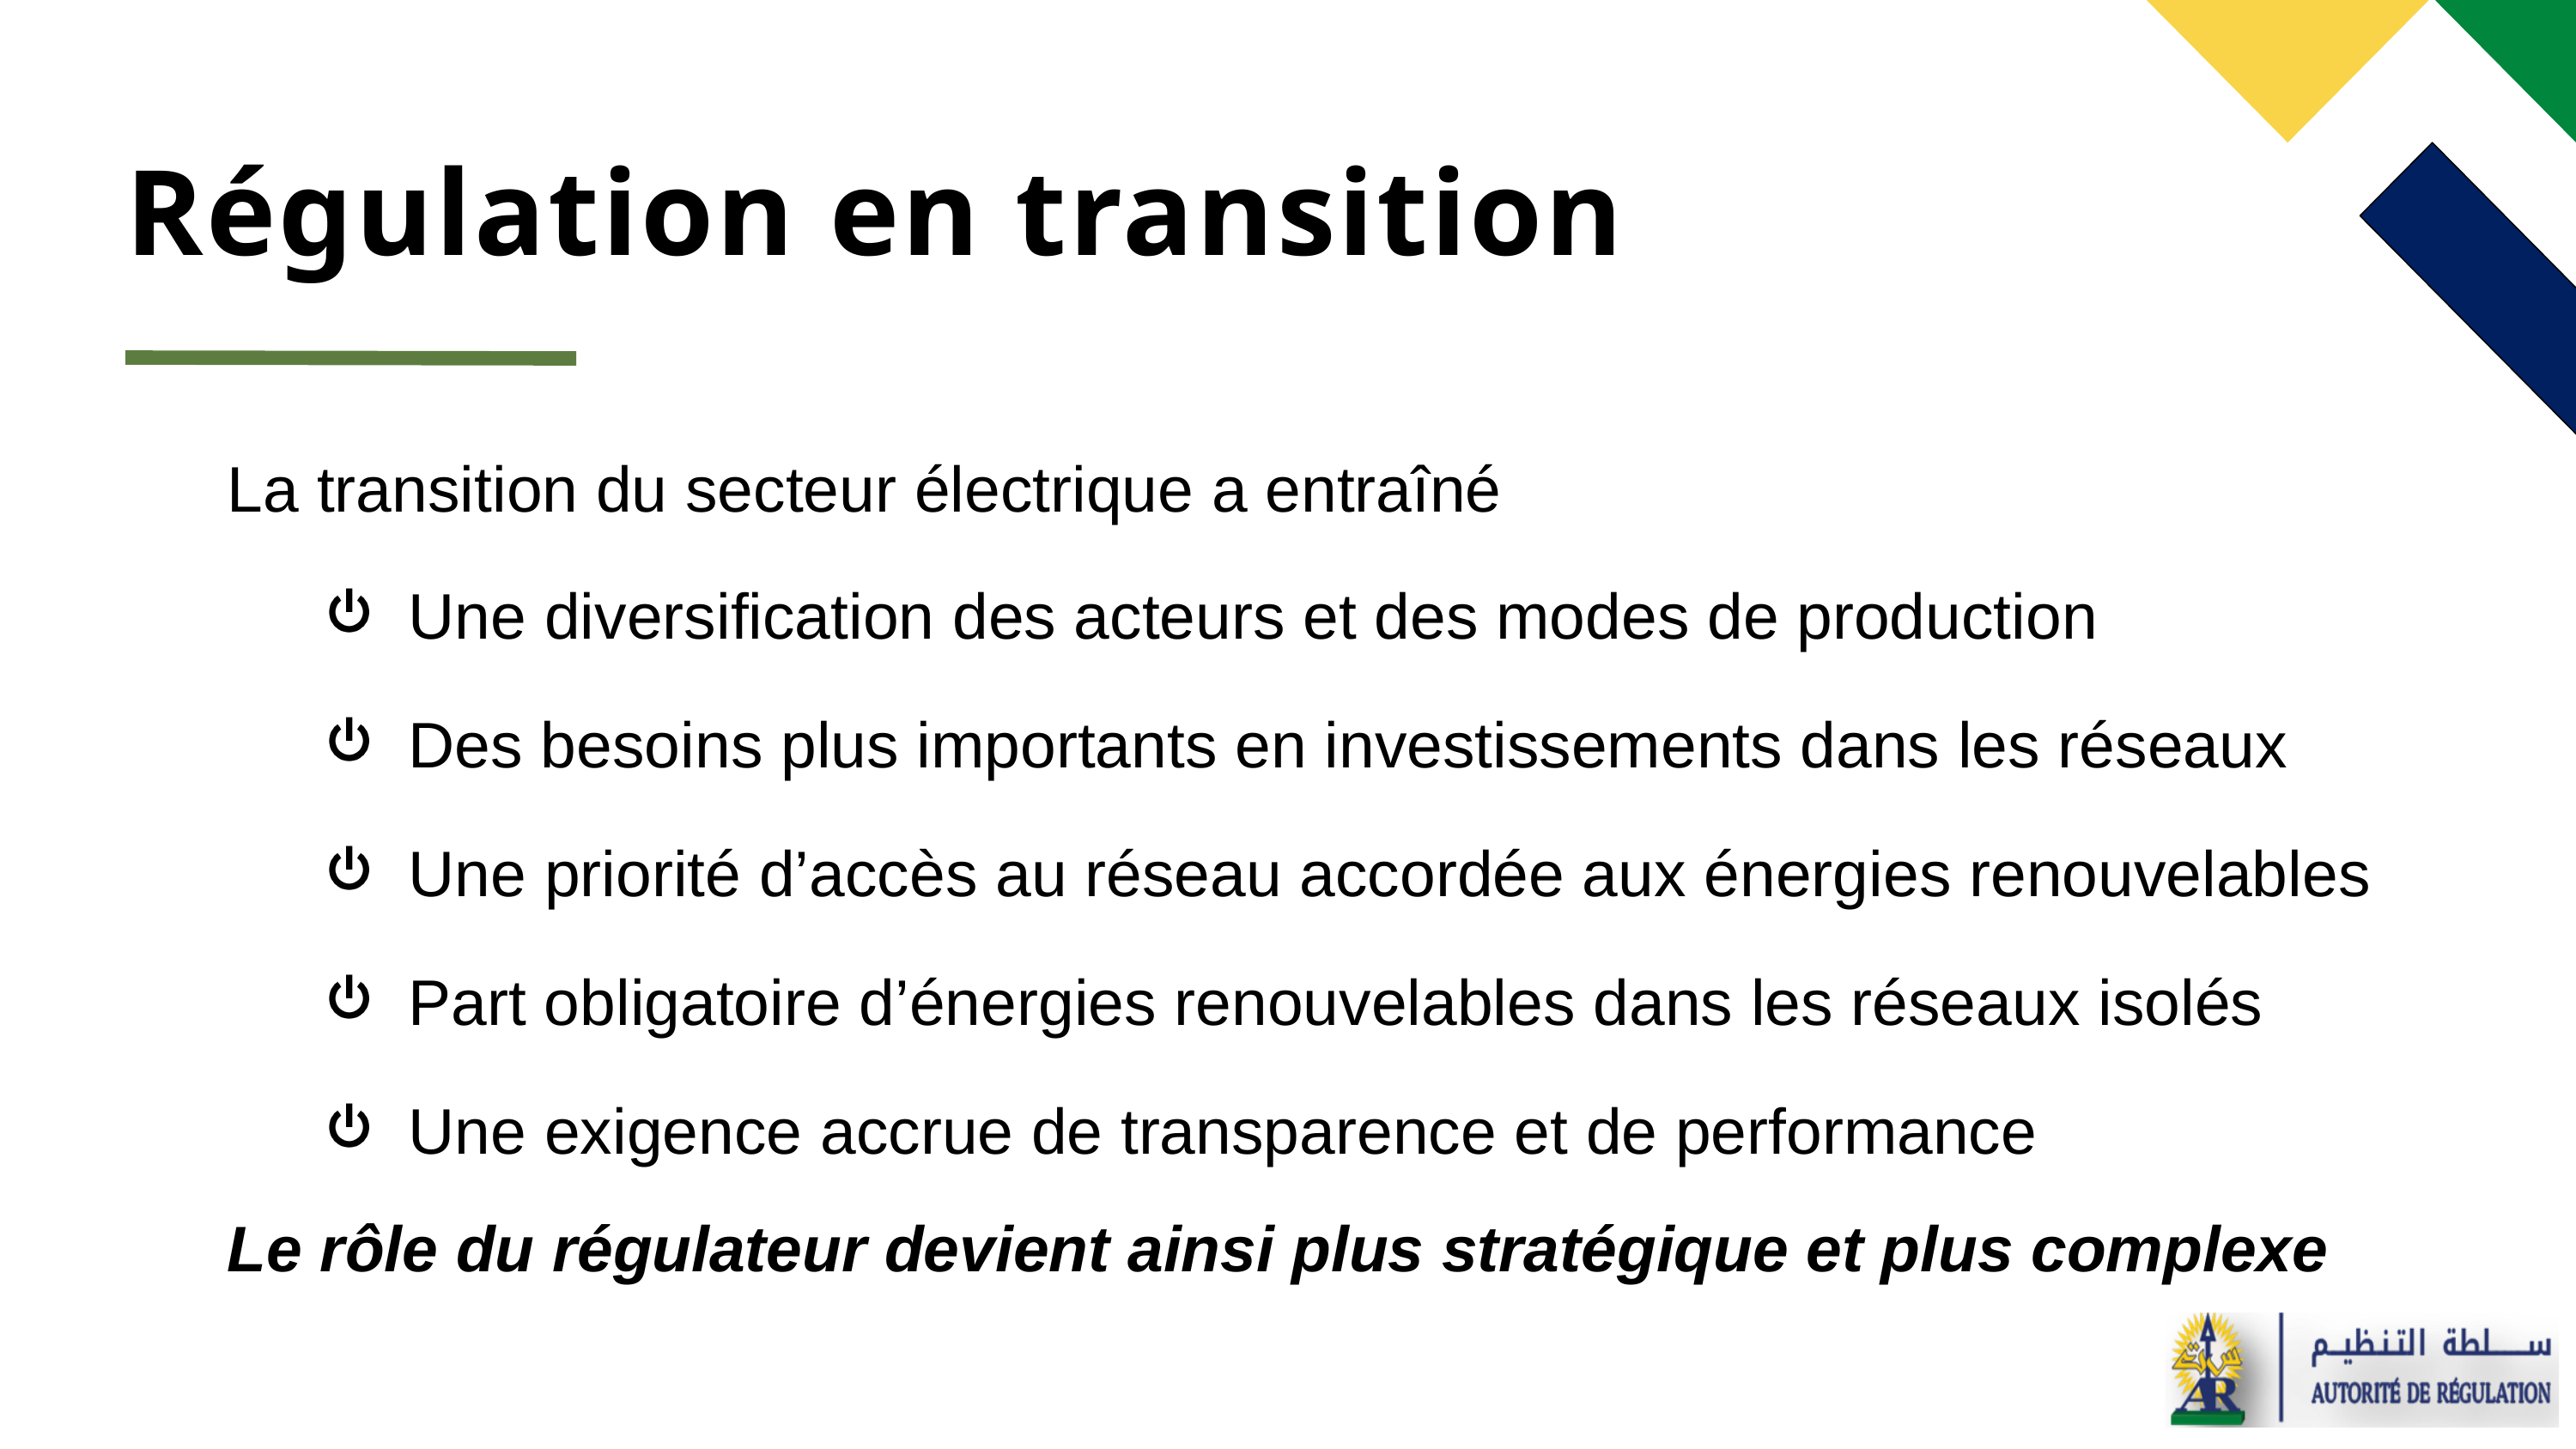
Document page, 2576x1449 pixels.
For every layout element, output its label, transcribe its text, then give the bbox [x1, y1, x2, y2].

picture [324, 842, 374, 894]
text_box La transition du secteur électrique a entraîné Une diversification des acteurs et des modes de production Des besoins plus importants en investissements dans les réseaux Une priorité d’accès au réseau accordée aux énergies renouvelables Part obligatoire d’énergies renouvelables dans les réseaux isolés Une exigence accrue de transparence et de performance Le rôle du régulateur devient ainsi plus stratégique et plus complexe [214, 402, 2576, 1291]
picture [324, 1100, 374, 1151]
picture [324, 713, 374, 765]
picture [2165, 1313, 2560, 1428]
title Régulation en transition [125, 0, 2437, 278]
picture [324, 971, 374, 1022]
picture [324, 585, 374, 636]
